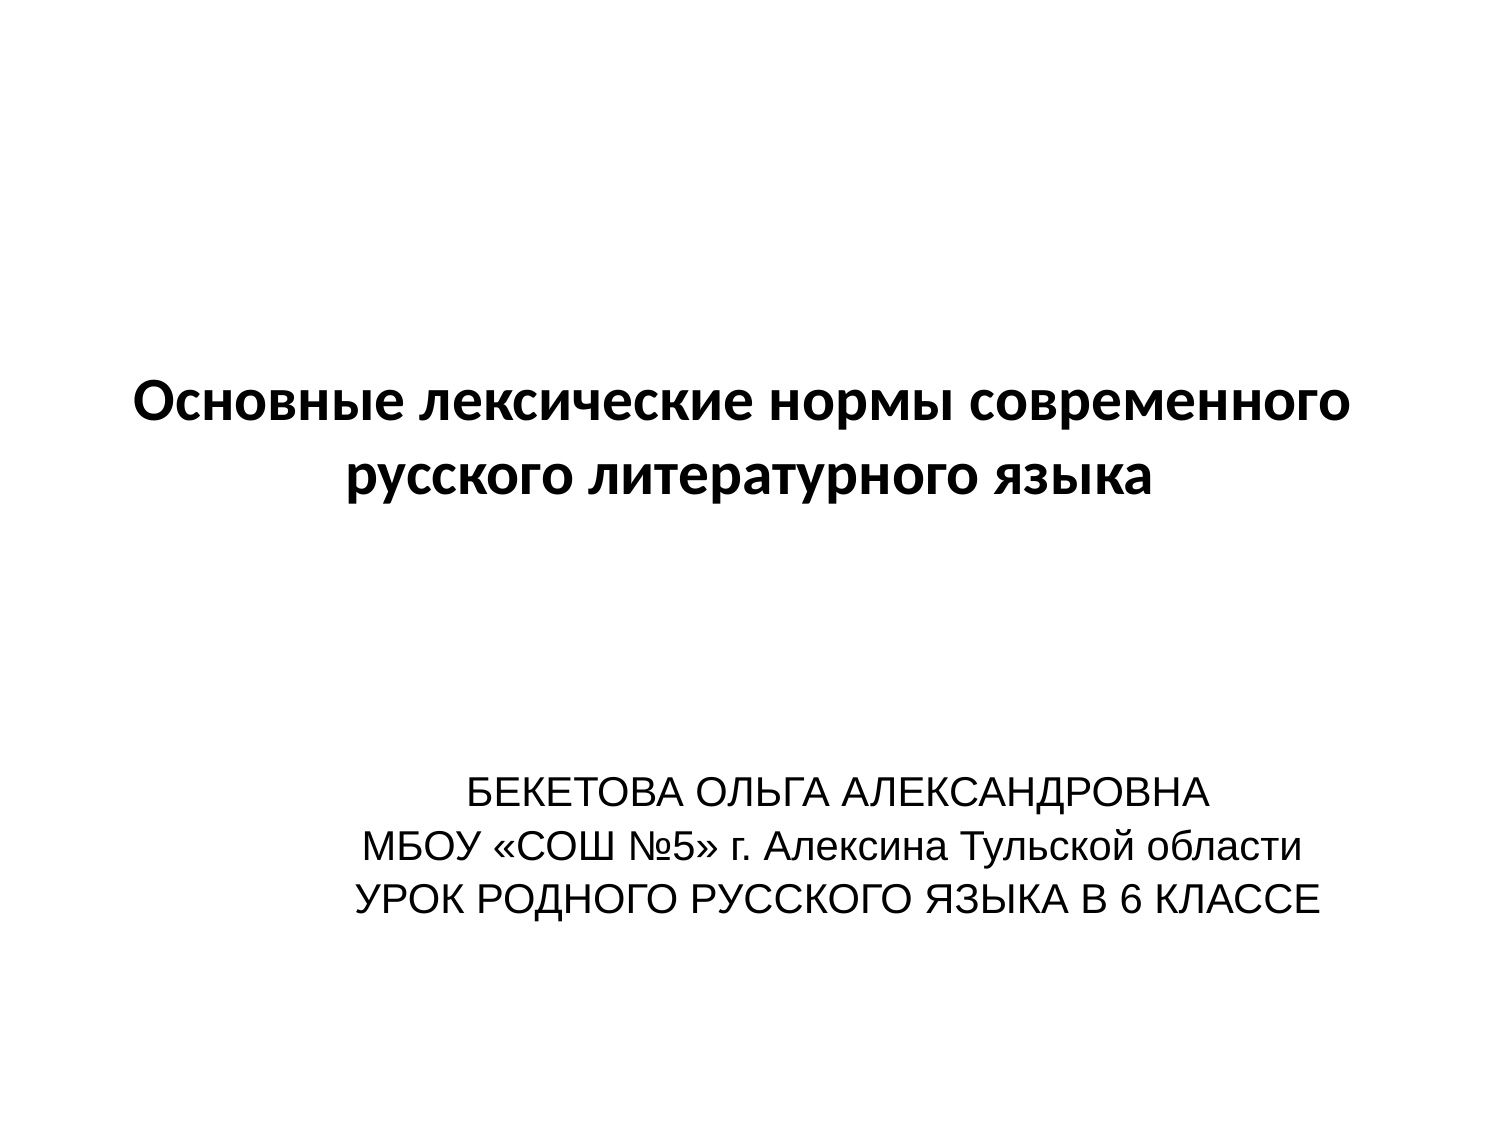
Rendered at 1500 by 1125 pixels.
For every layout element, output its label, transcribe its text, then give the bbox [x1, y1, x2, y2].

subtitle БЕКЕТОВА ОЛЬГА АЛЕКСАНДРОВНА МБОУ «СОШ №5» г. Алексина Тульской области УРОК РОДНОГО РУССКОГО ЯЗЫКА В 6 КЛАССЕ [312, 763, 1363, 1051]
title Основные лексические нормы современного русского литературного языка [112, 349, 1388, 591]
